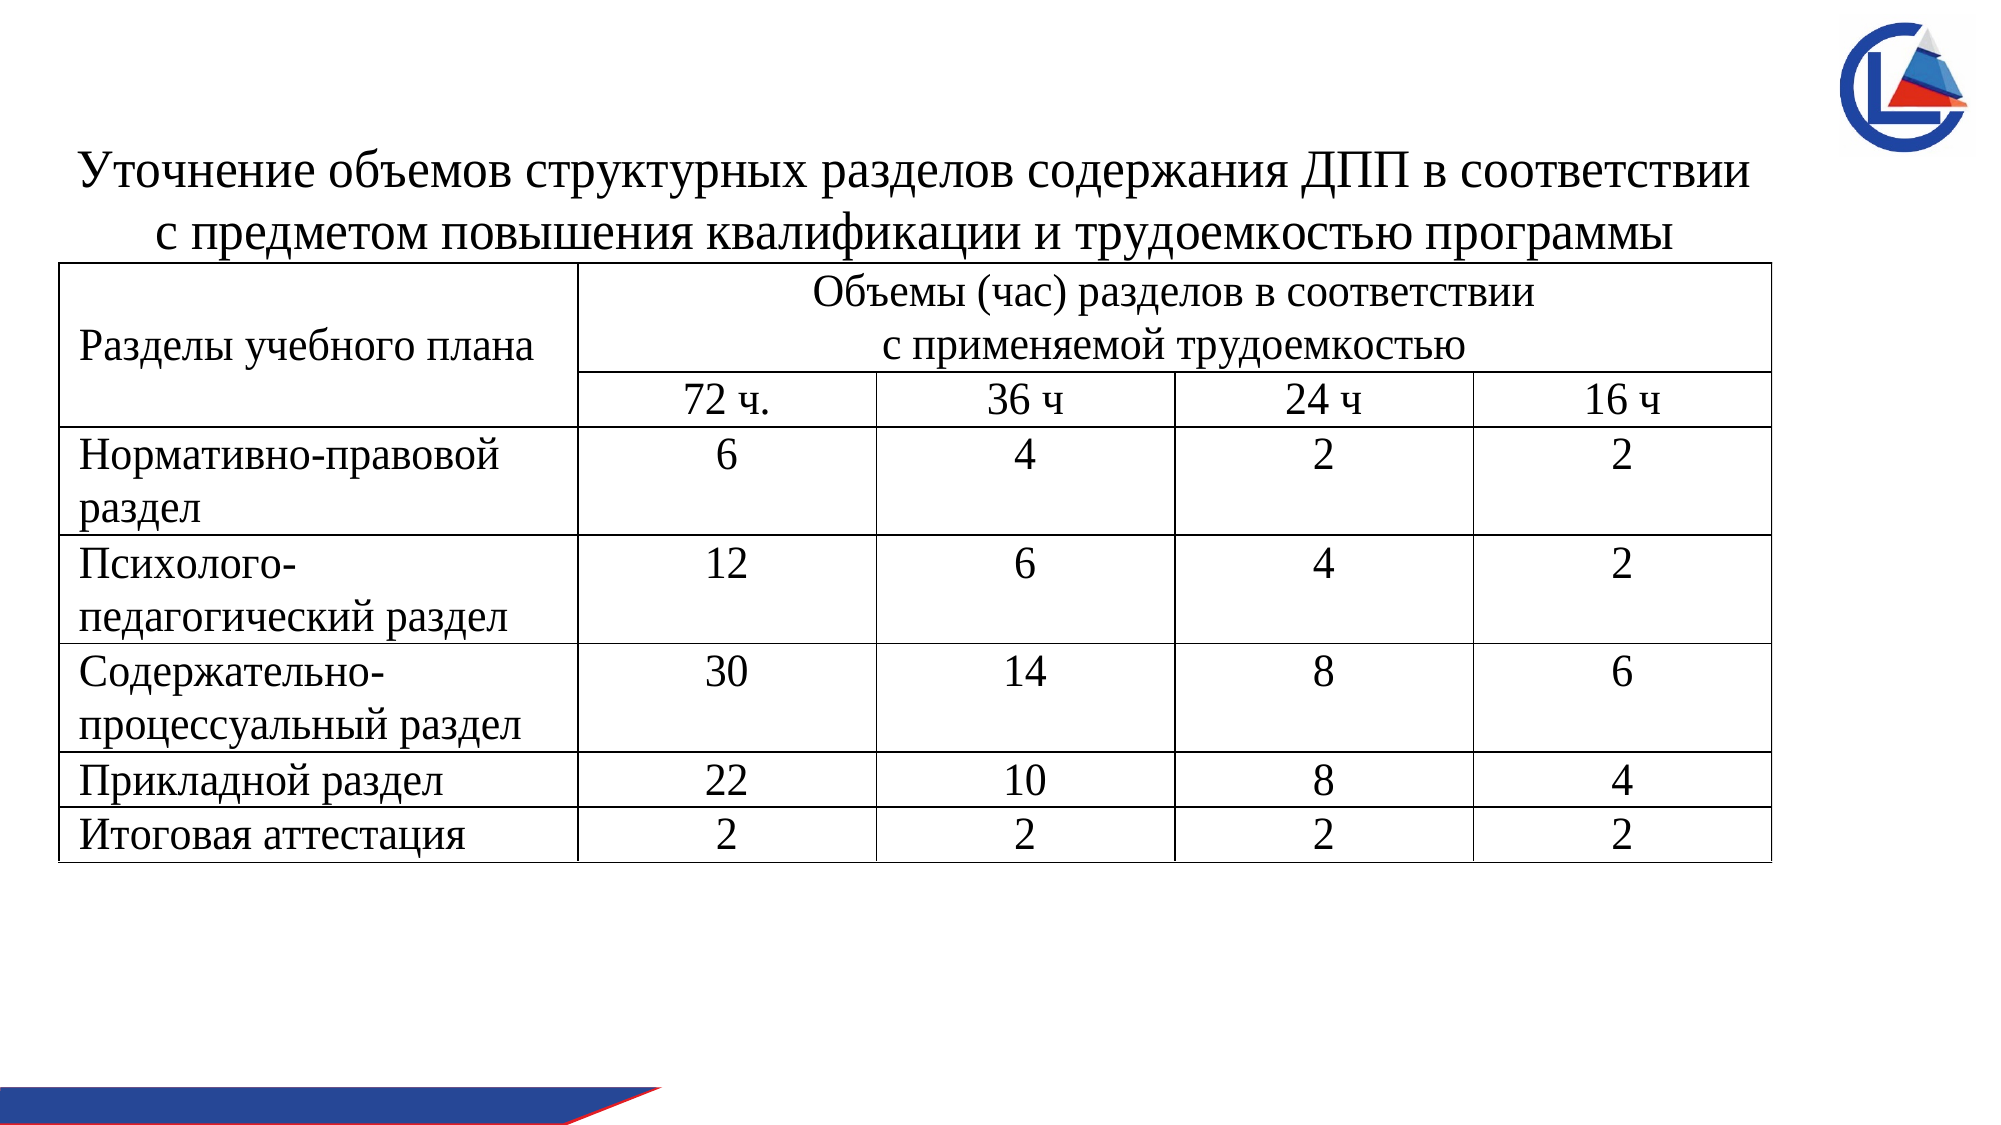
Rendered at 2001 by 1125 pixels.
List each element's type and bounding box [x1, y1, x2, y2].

picture [58, 138, 1773, 951]
picture [1839, 14, 1976, 157]
